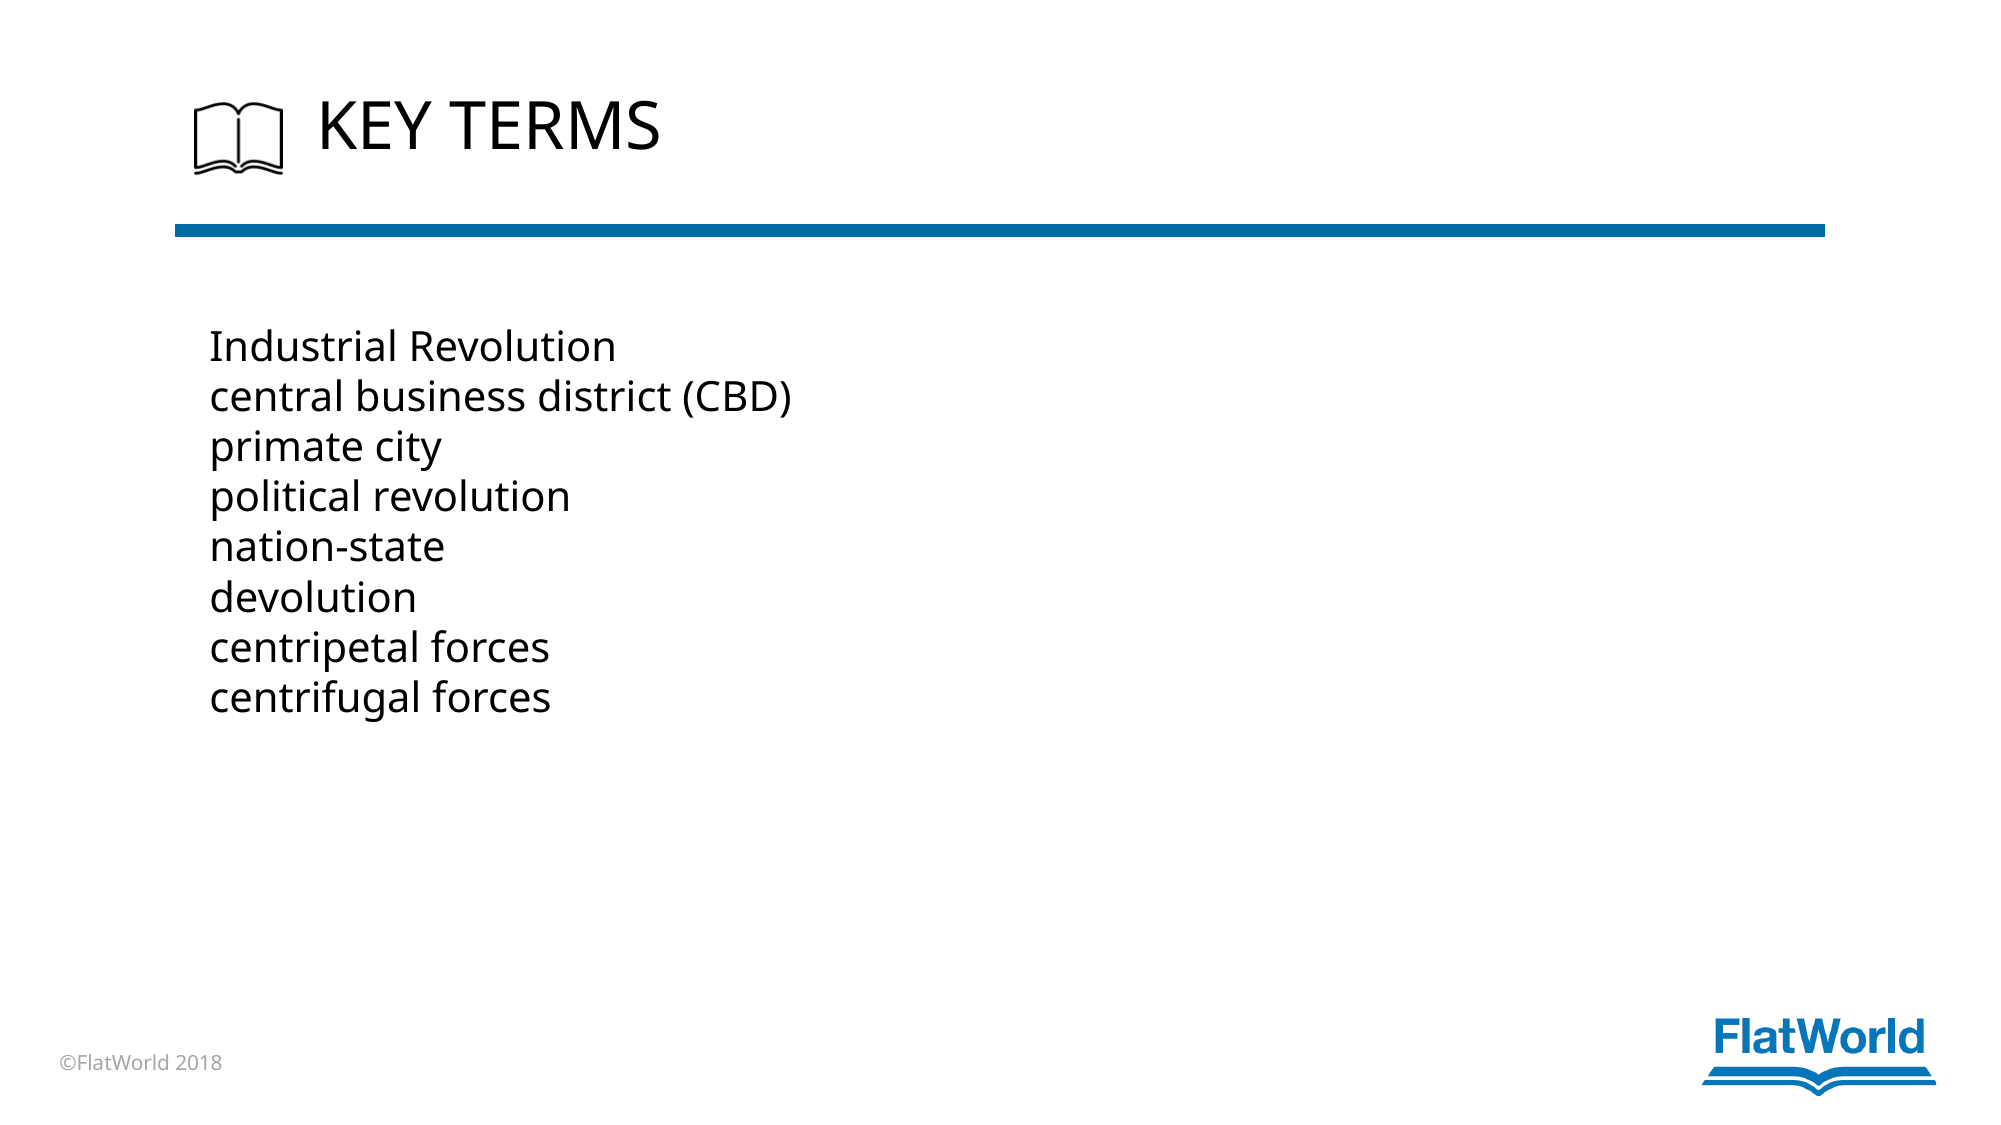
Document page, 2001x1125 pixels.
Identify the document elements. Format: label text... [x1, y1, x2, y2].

subtitle Industrial Revolution central business district (CBD) primate city political revolution nation-state devolution centripetal forces centrifugal forces [194, 312, 1825, 856]
title KEY TERMS [301, 75, 1175, 190]
picture [194, 94, 283, 183]
